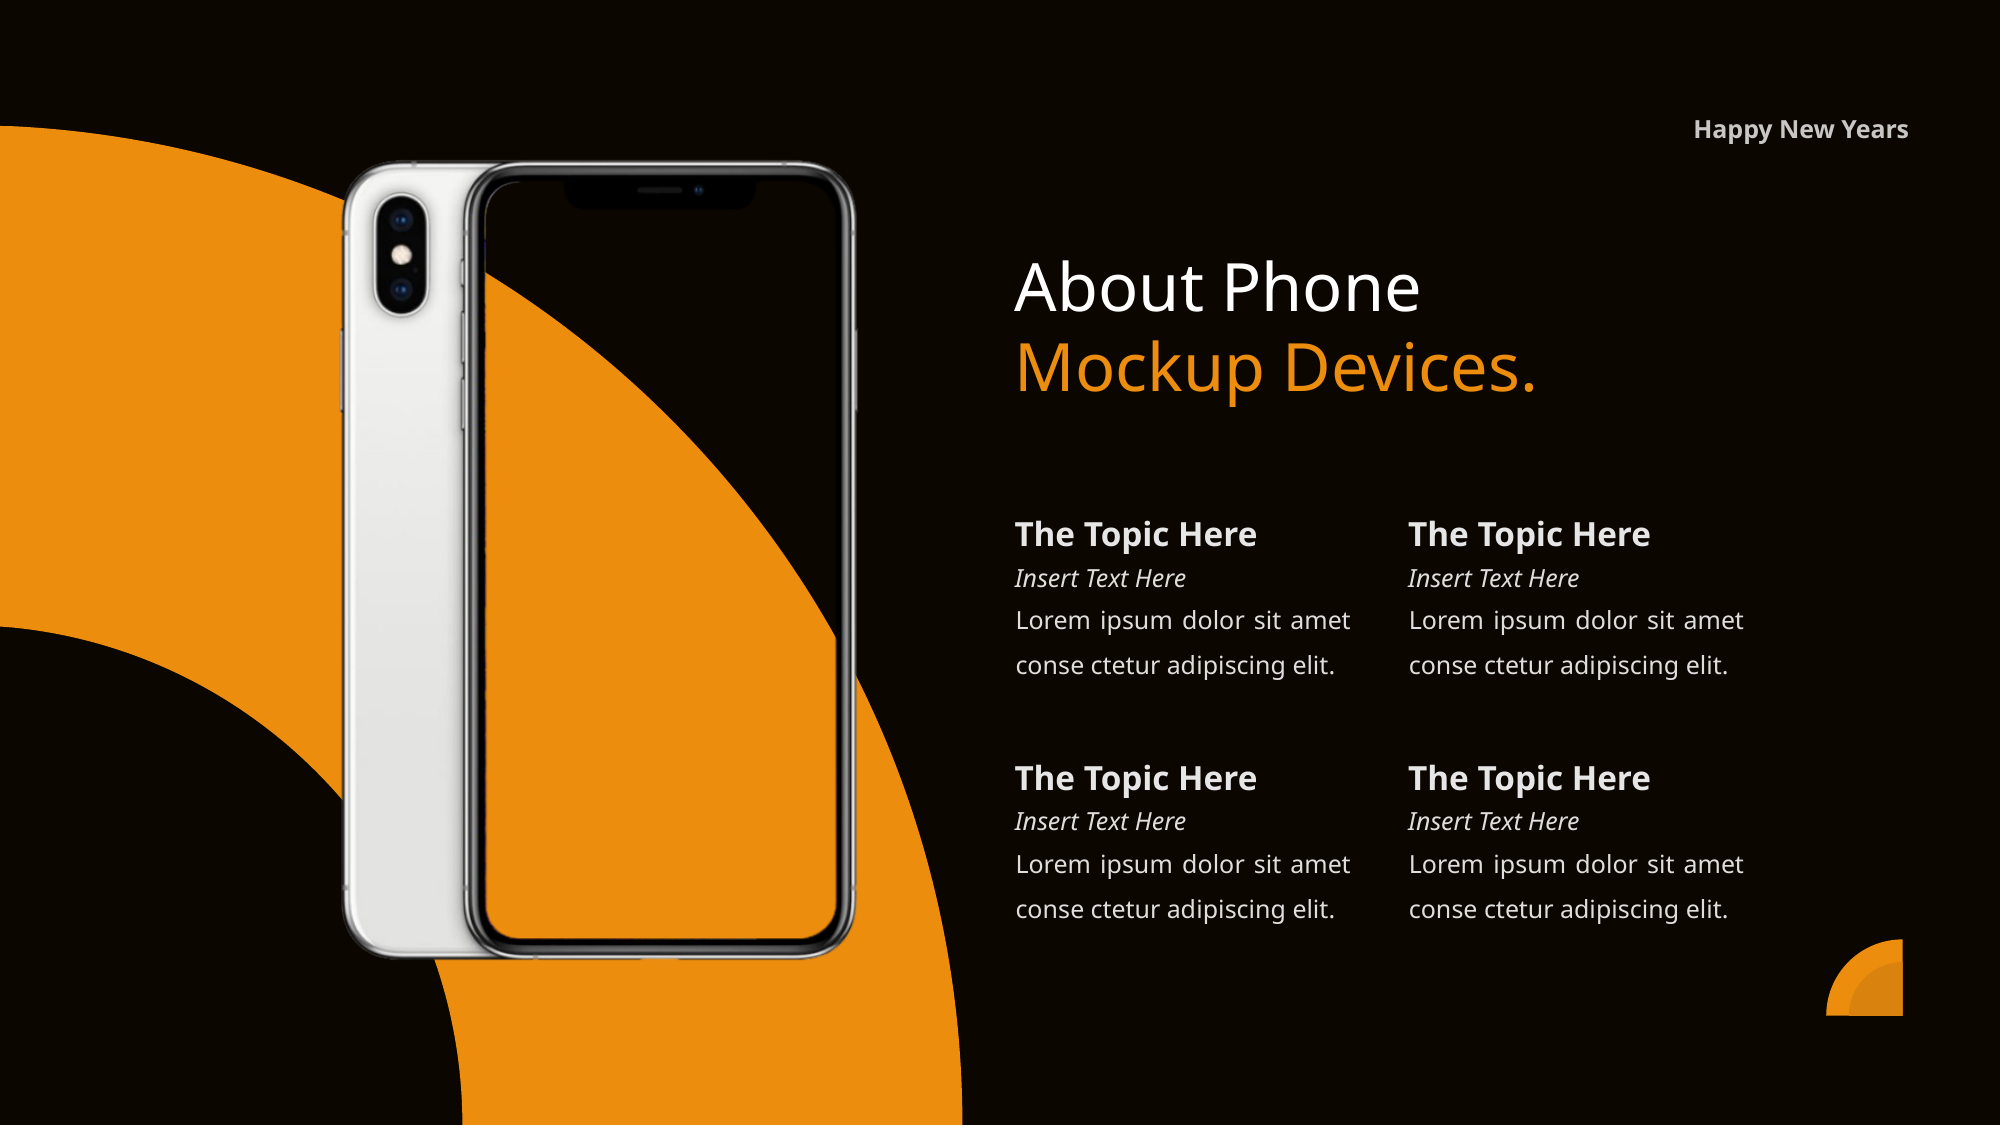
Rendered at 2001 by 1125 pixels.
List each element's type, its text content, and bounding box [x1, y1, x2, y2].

text_box About Phone Mockup Devices. [999, 237, 1634, 412]
text_box Insert Text Here [999, 539, 1289, 600]
text_box Insert Text Here [1393, 783, 1682, 844]
text_box Lorem ipsum dolor sit amet conse ctetur adipiscing elit. [1394, 826, 1760, 931]
text_box The Topic Here [1393, 506, 1695, 561]
text_box Insert Text Here [999, 783, 1289, 844]
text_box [1826, 939, 1903, 1016]
text_box Happy New Years [1678, 105, 1925, 151]
text_box The Topic Here [999, 506, 1363, 561]
text_box The Topic Here [999, 749, 1302, 805]
text_box Lorem ipsum dolor sit amet conse ctetur adipiscing elit. [1000, 582, 1367, 687]
picture [158, 120, 1038, 999]
text_box Insert Text Here [1393, 539, 1682, 600]
text_box Lorem ipsum dolor sit amet conse ctetur adipiscing elit. [1394, 582, 1760, 687]
text_box The Topic Here [1393, 749, 1695, 805]
text_box Lorem ipsum dolor sit amet conse ctetur adipiscing elit. [1000, 826, 1367, 931]
